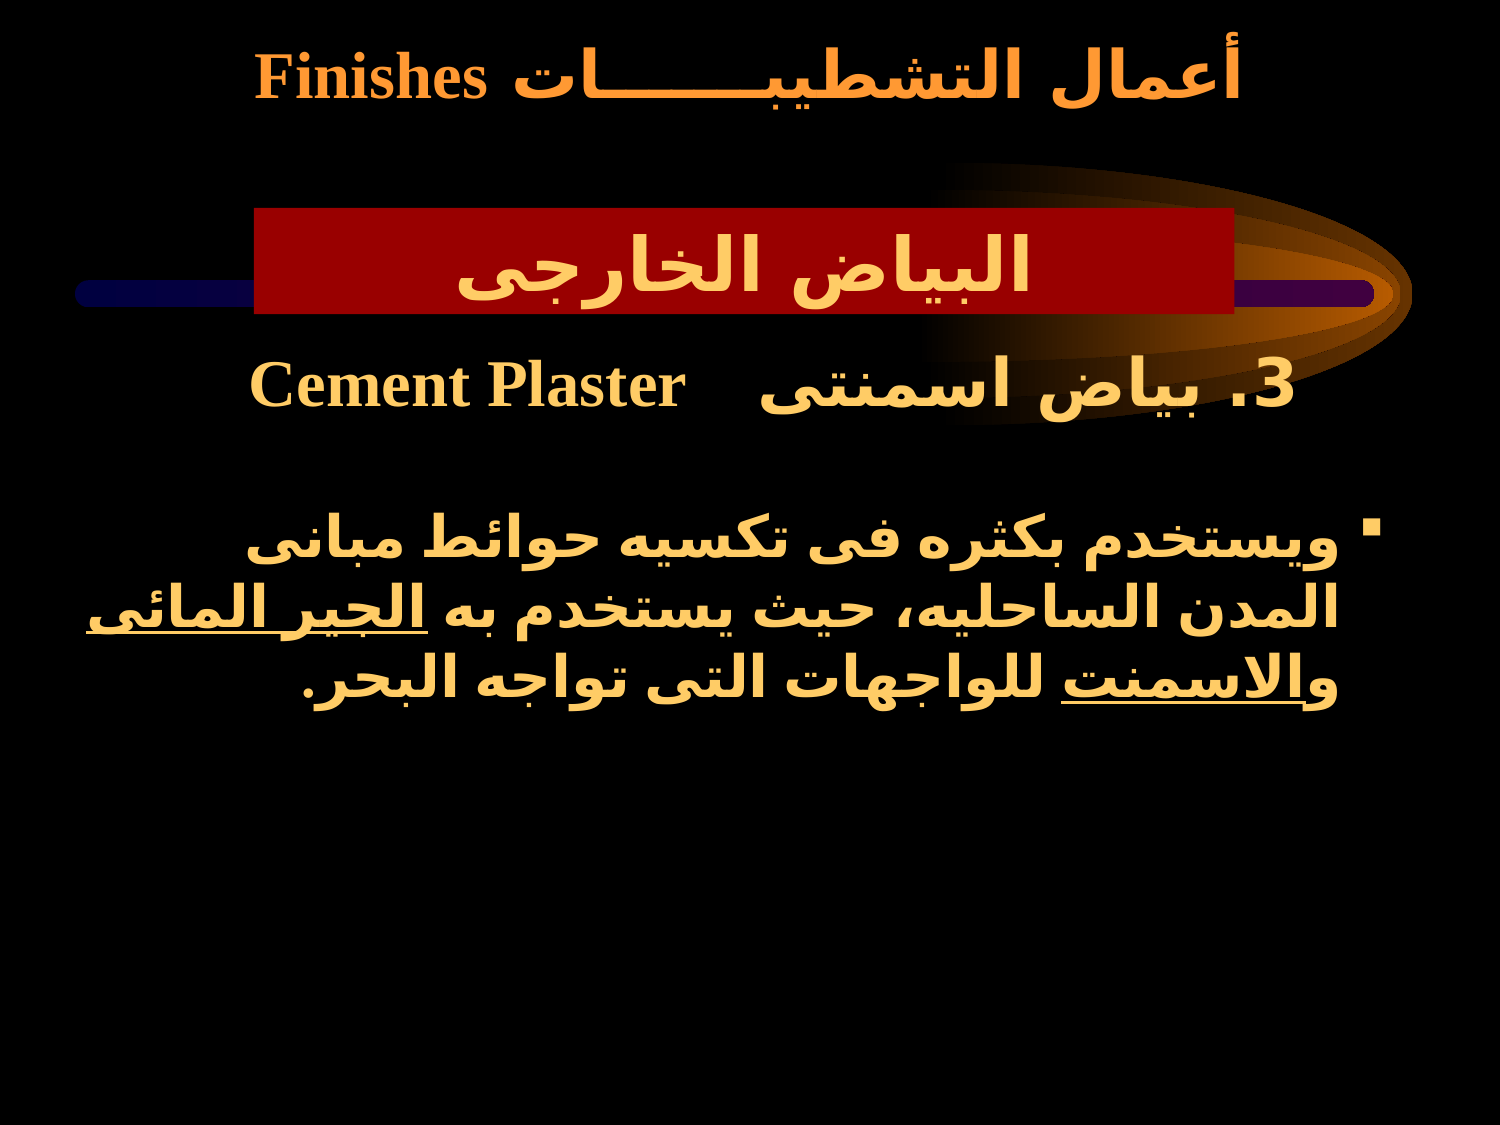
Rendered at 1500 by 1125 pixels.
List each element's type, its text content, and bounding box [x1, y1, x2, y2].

text_box أعمال التشطيبـــــــات Finishes [183, 19, 1317, 126]
text_box 3. بياض اسمنتى Cement Plaster [478, 326, 1046, 433]
text_box البياض الخارجى [253, 207, 1235, 315]
text_box ويستخدم بكثره فى تكسيه حوائط مبانى المدن الساحليه، حيث يستخدم به الجير المائى والاسمنت للواجهات التى تواجه البحر. [53, 527, 1400, 681]
